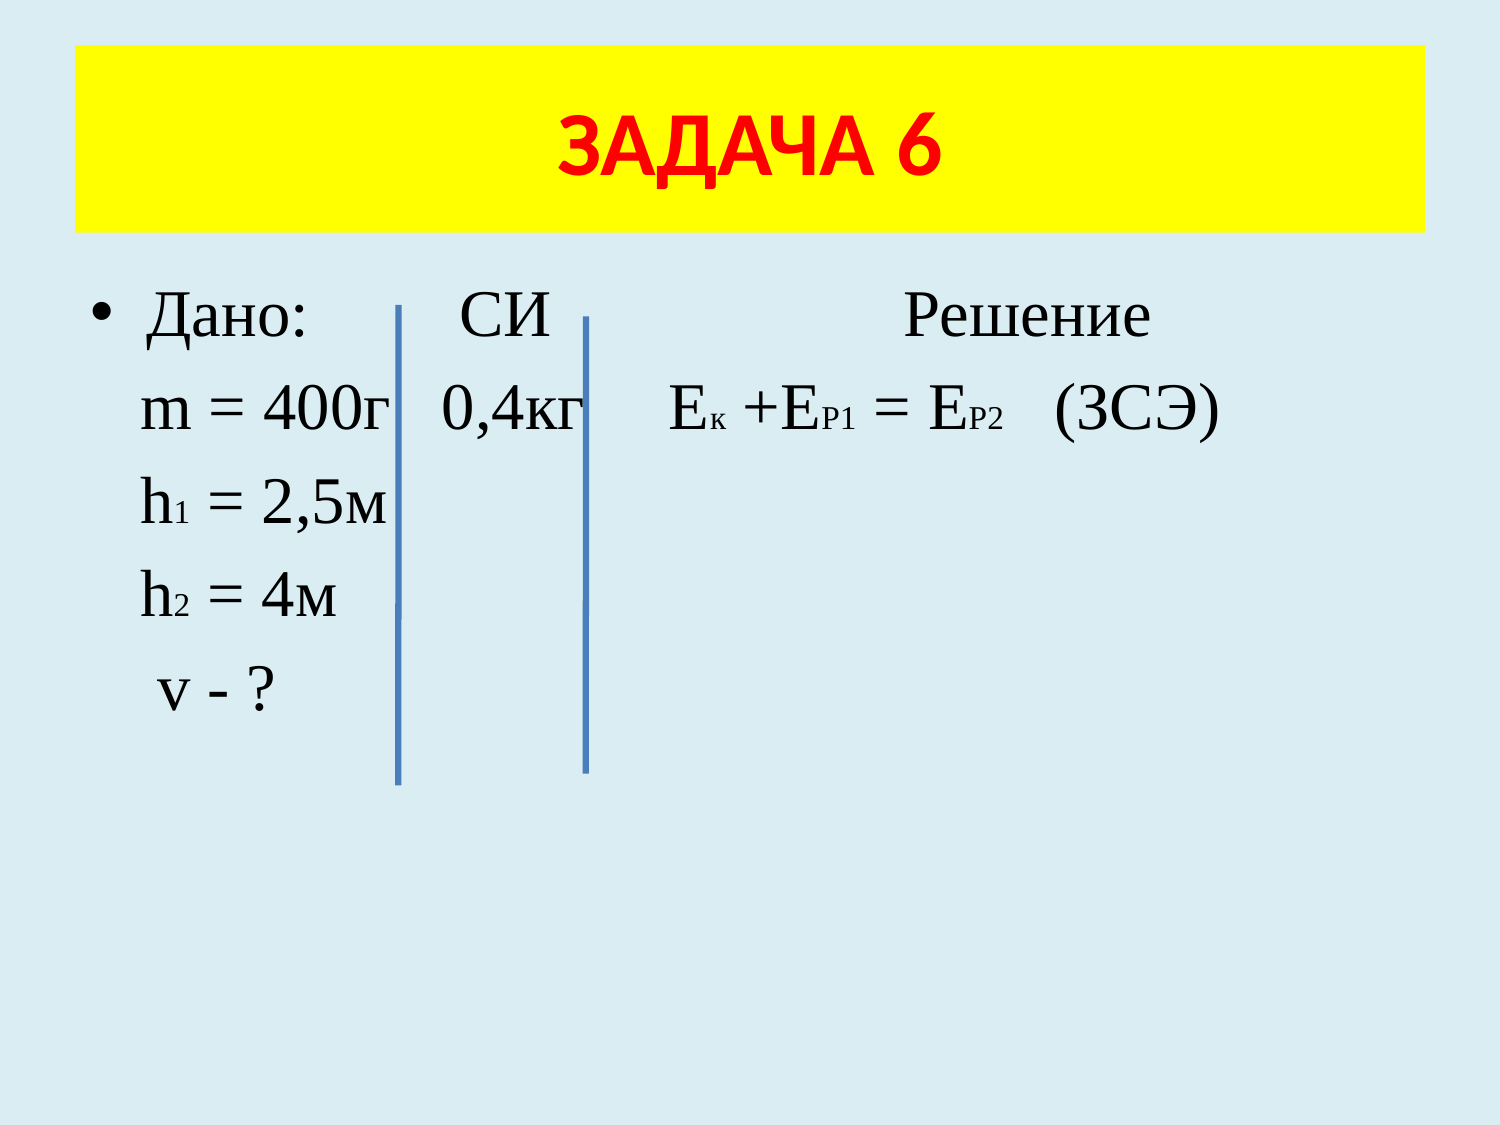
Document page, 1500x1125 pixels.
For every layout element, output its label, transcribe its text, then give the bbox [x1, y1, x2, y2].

list Дано: СИ Решение m = 400г 0,4кг Ек +ЕР1 = ЕР2 (ЗСЭ) h1 = 2,5м h2 = 4м v - ? [75, 262, 1425, 1032]
title ЗАДАЧА 6 [75, 45, 1425, 233]
